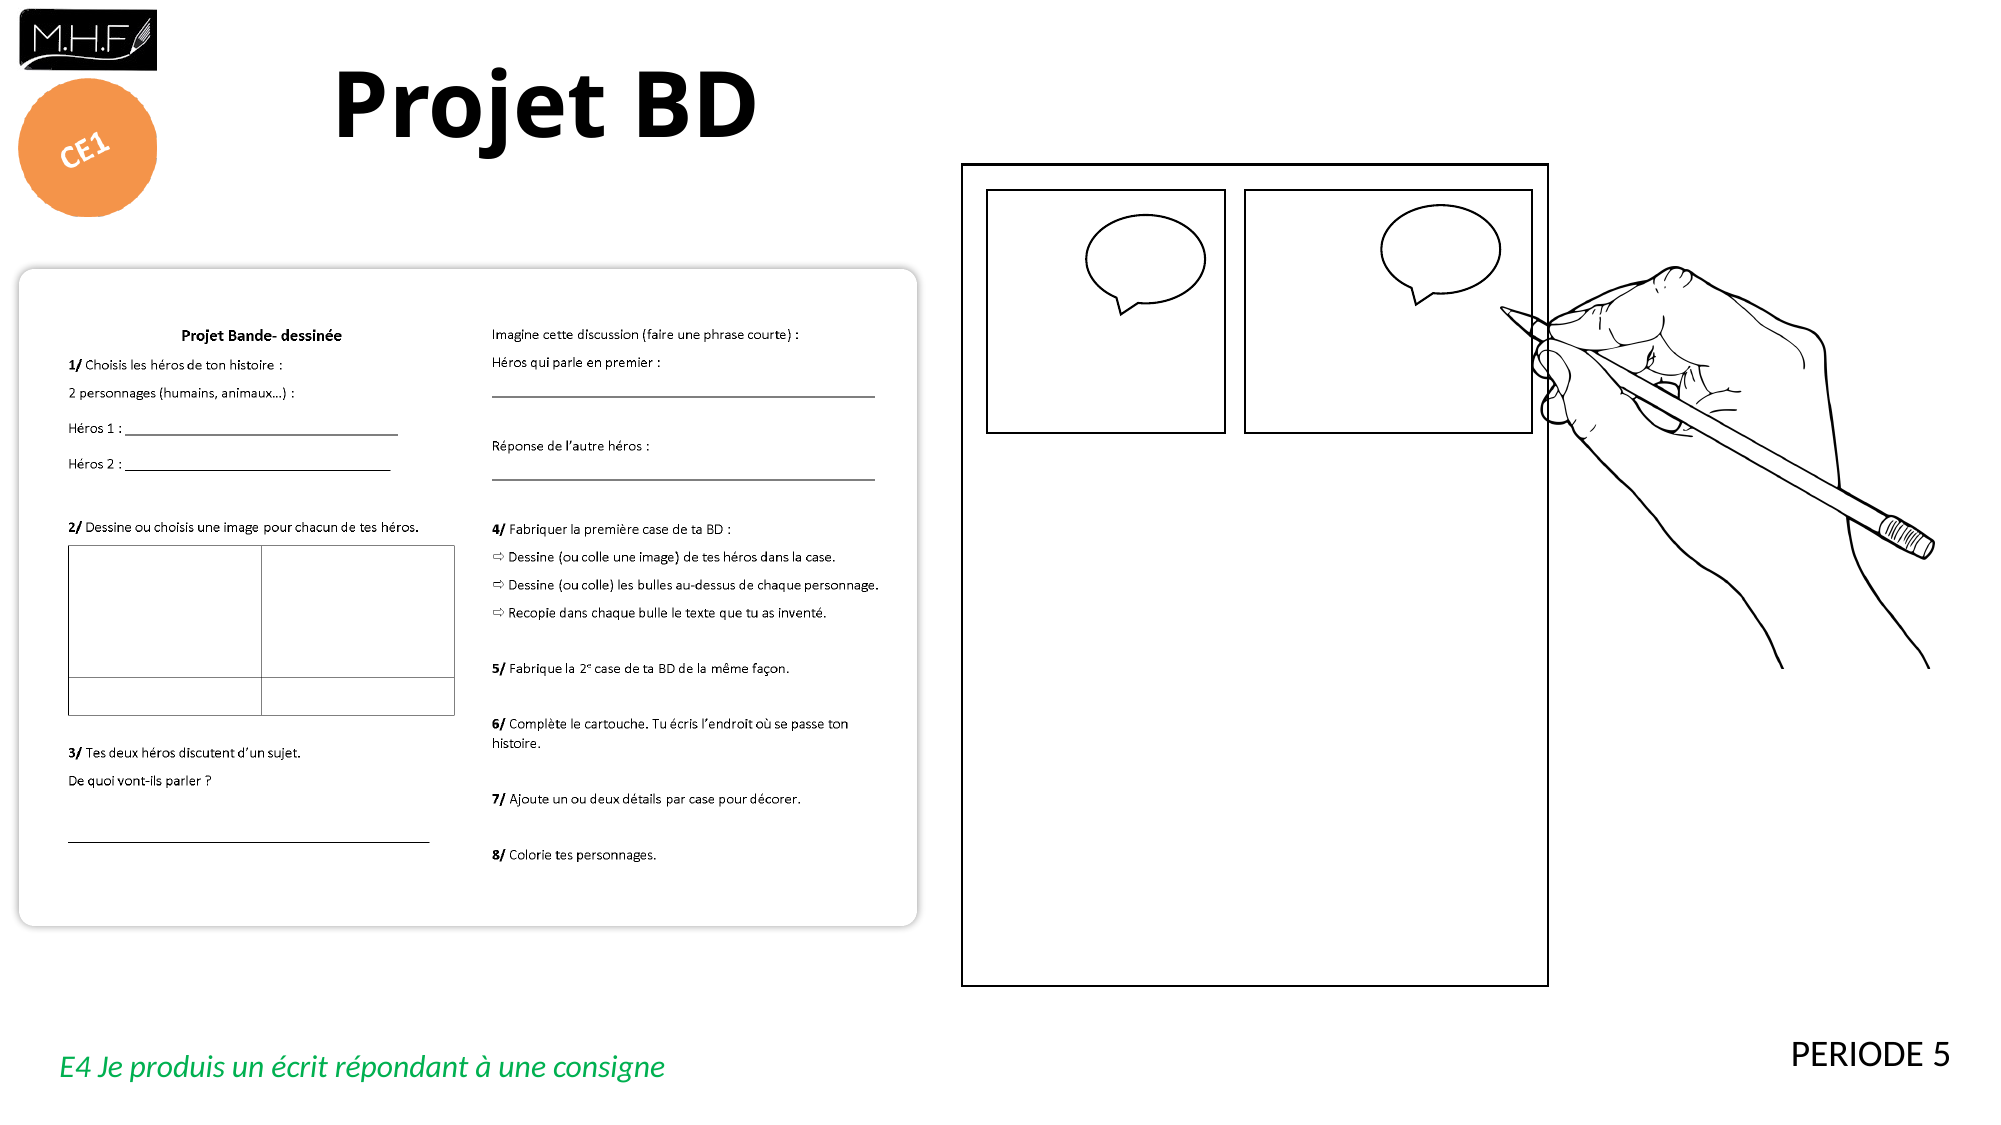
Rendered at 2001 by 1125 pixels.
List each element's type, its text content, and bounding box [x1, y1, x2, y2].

text_box [1380, 204, 1502, 307]
text_box PERIODE 5 [1362, 1021, 1967, 1082]
text_box [1085, 213, 1207, 317]
picture [49, 300, 886, 895]
text_box [986, 189, 1226, 434]
text_box [961, 163, 1549, 987]
picture [16, 7, 157, 74]
picture [1500, 266, 1935, 669]
title Projet BD [316, 0, 1863, 218]
text_box E4 Je produis un écrit répondant à une consigne [44, 1038, 1346, 1092]
picture [18, 78, 157, 218]
text_box [1244, 189, 1533, 434]
